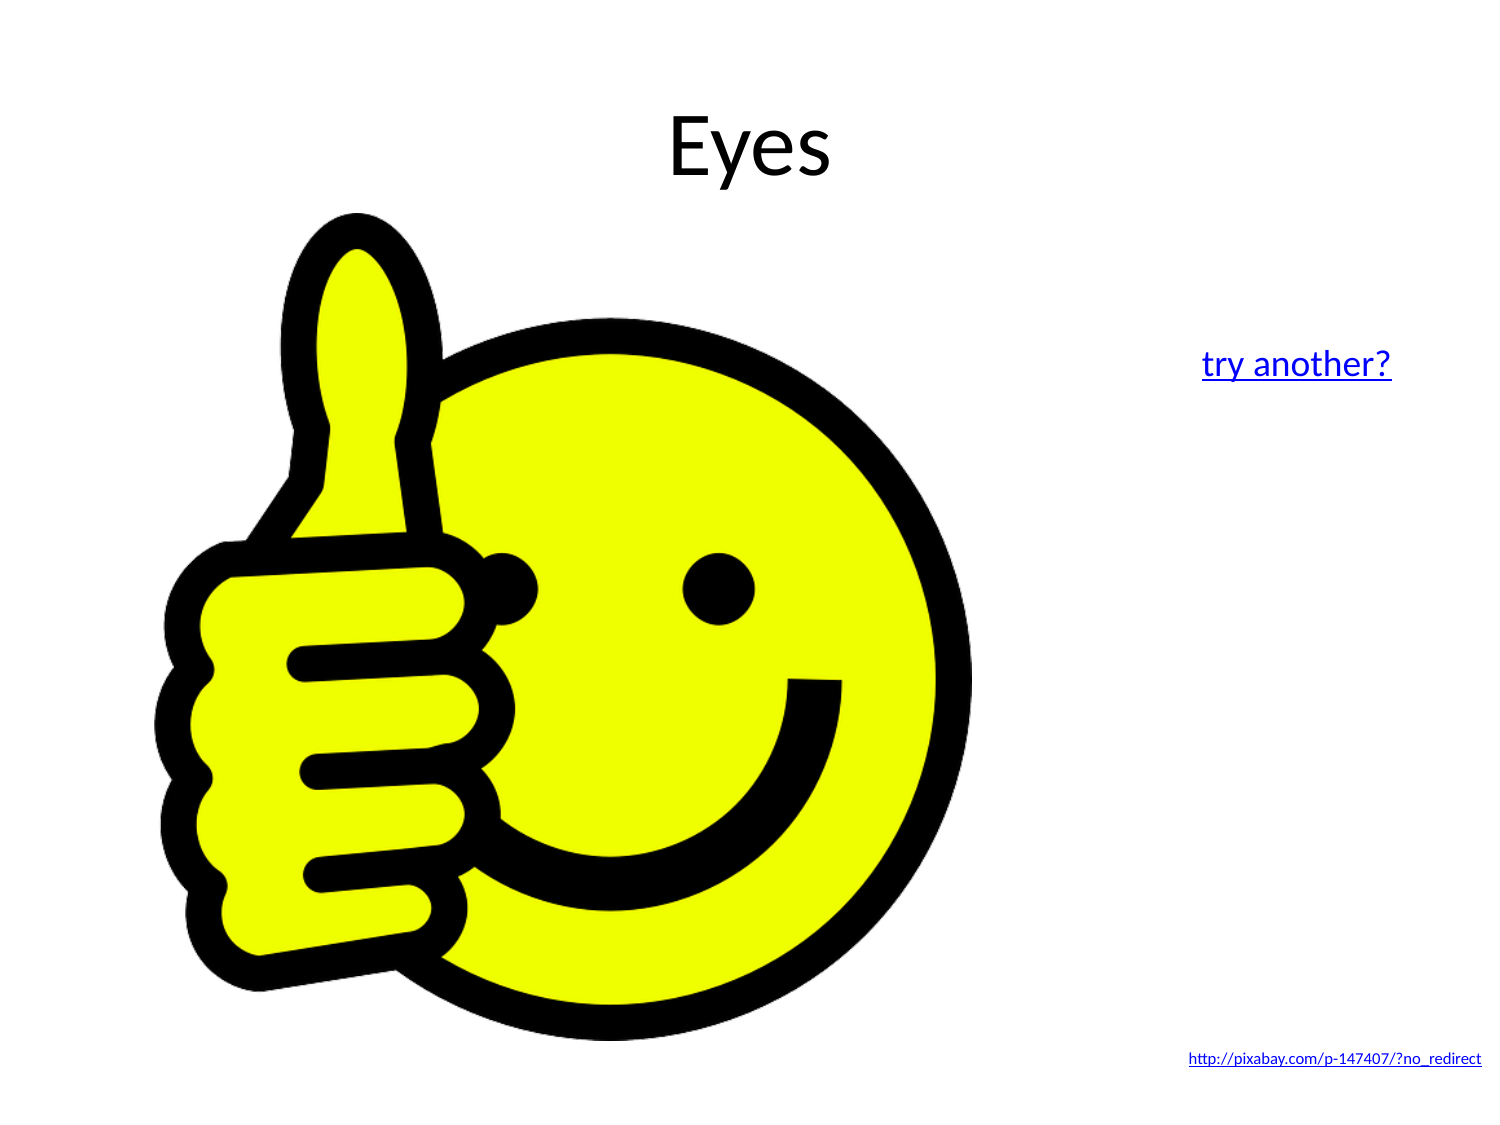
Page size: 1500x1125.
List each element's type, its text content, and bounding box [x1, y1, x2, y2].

title Eyes [75, 45, 1425, 233]
text_box http://pixabay.com/p-147407/?no_redirect [1173, 1040, 1497, 1121]
picture [153, 213, 973, 1041]
text_box try another? [1187, 331, 1408, 391]
